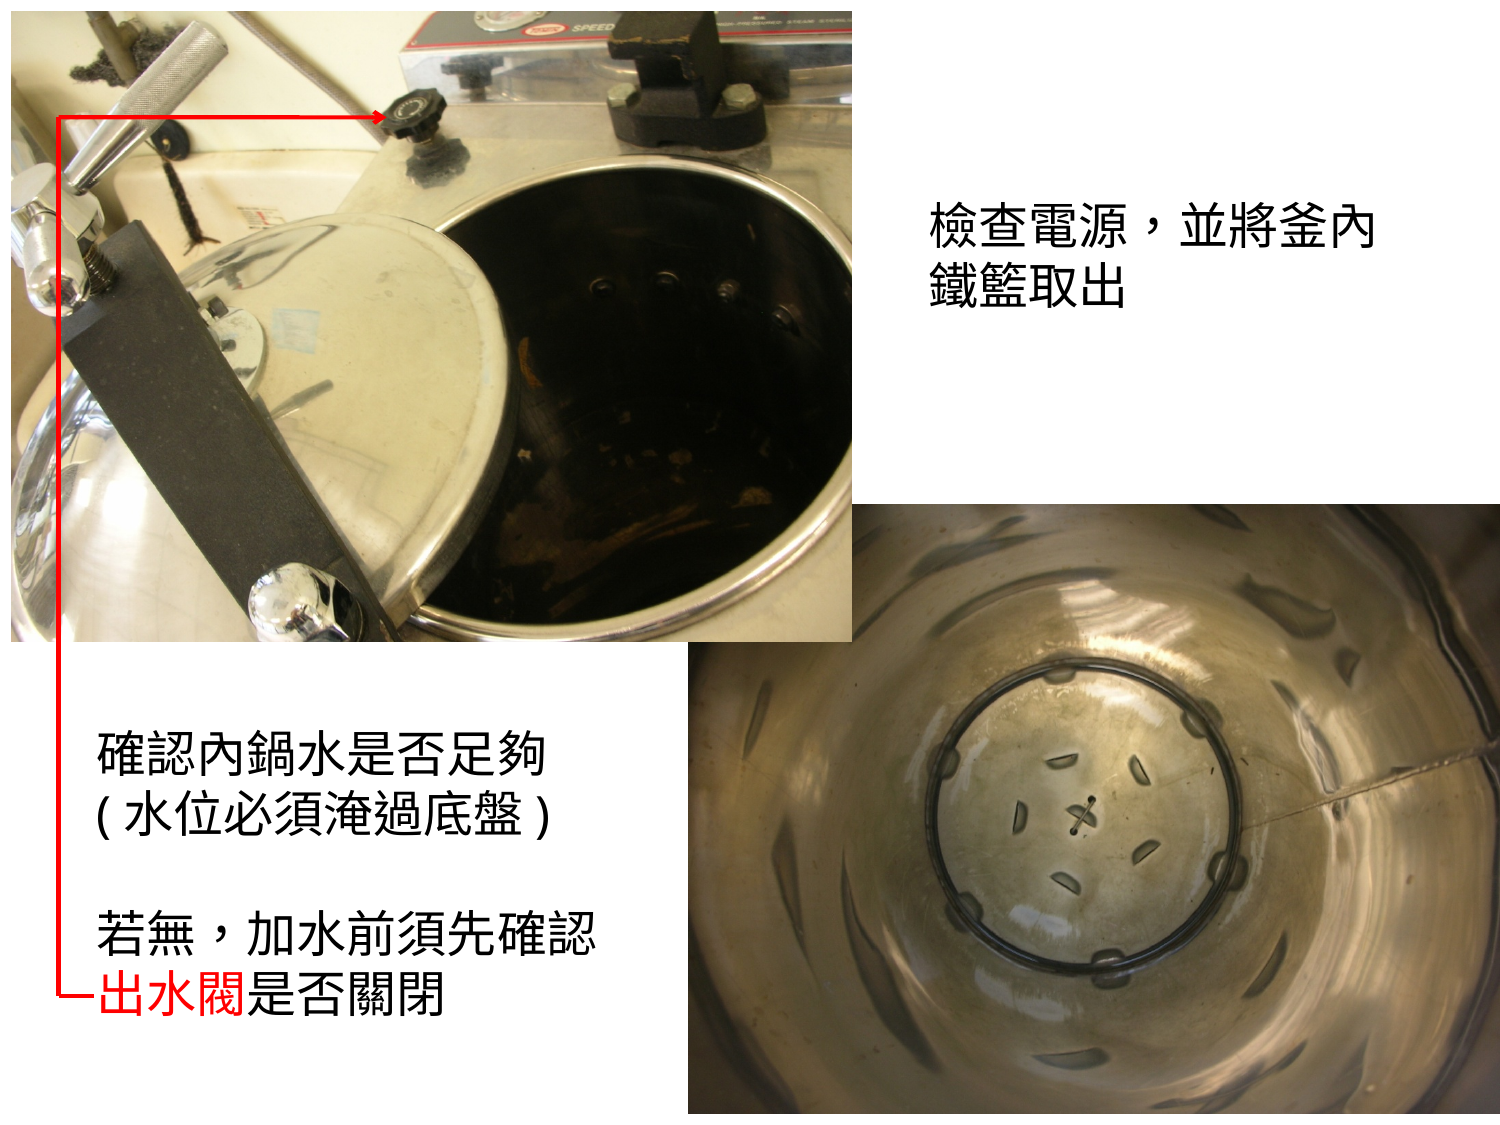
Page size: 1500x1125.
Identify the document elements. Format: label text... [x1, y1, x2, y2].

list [11, 11, 852, 642]
picture [688, 504, 1500, 1114]
text_box 檢查電源，並將釜內鐵籃取出 [914, 187, 1418, 323]
text_box 確認內鍋水是否足夠 (水位必須淹過底盤) 若無，加水前須先確認出水閥是否關閉 [82, 714, 633, 1030]
